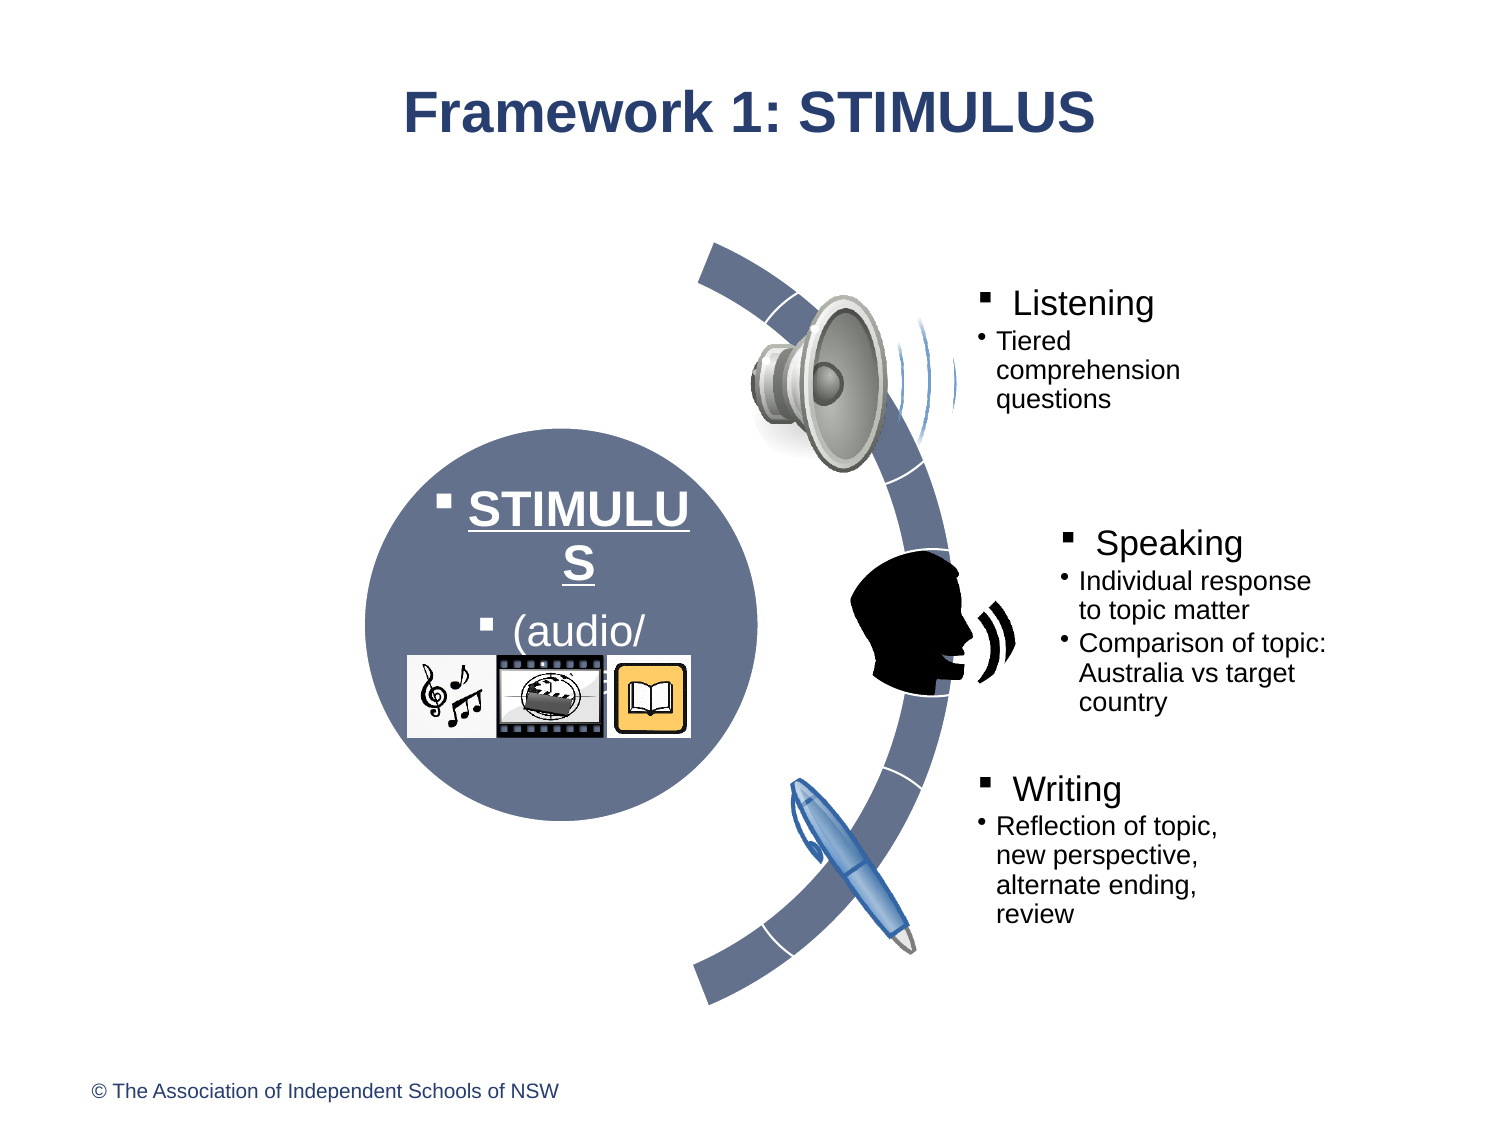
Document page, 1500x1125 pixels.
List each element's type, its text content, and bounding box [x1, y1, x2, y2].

title Framework 1: STIMULUS [87, 66, 1413, 149]
picture [407, 655, 496, 738]
picture [607, 655, 691, 738]
picture [497, 655, 604, 738]
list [87, 208, 1413, 1038]
